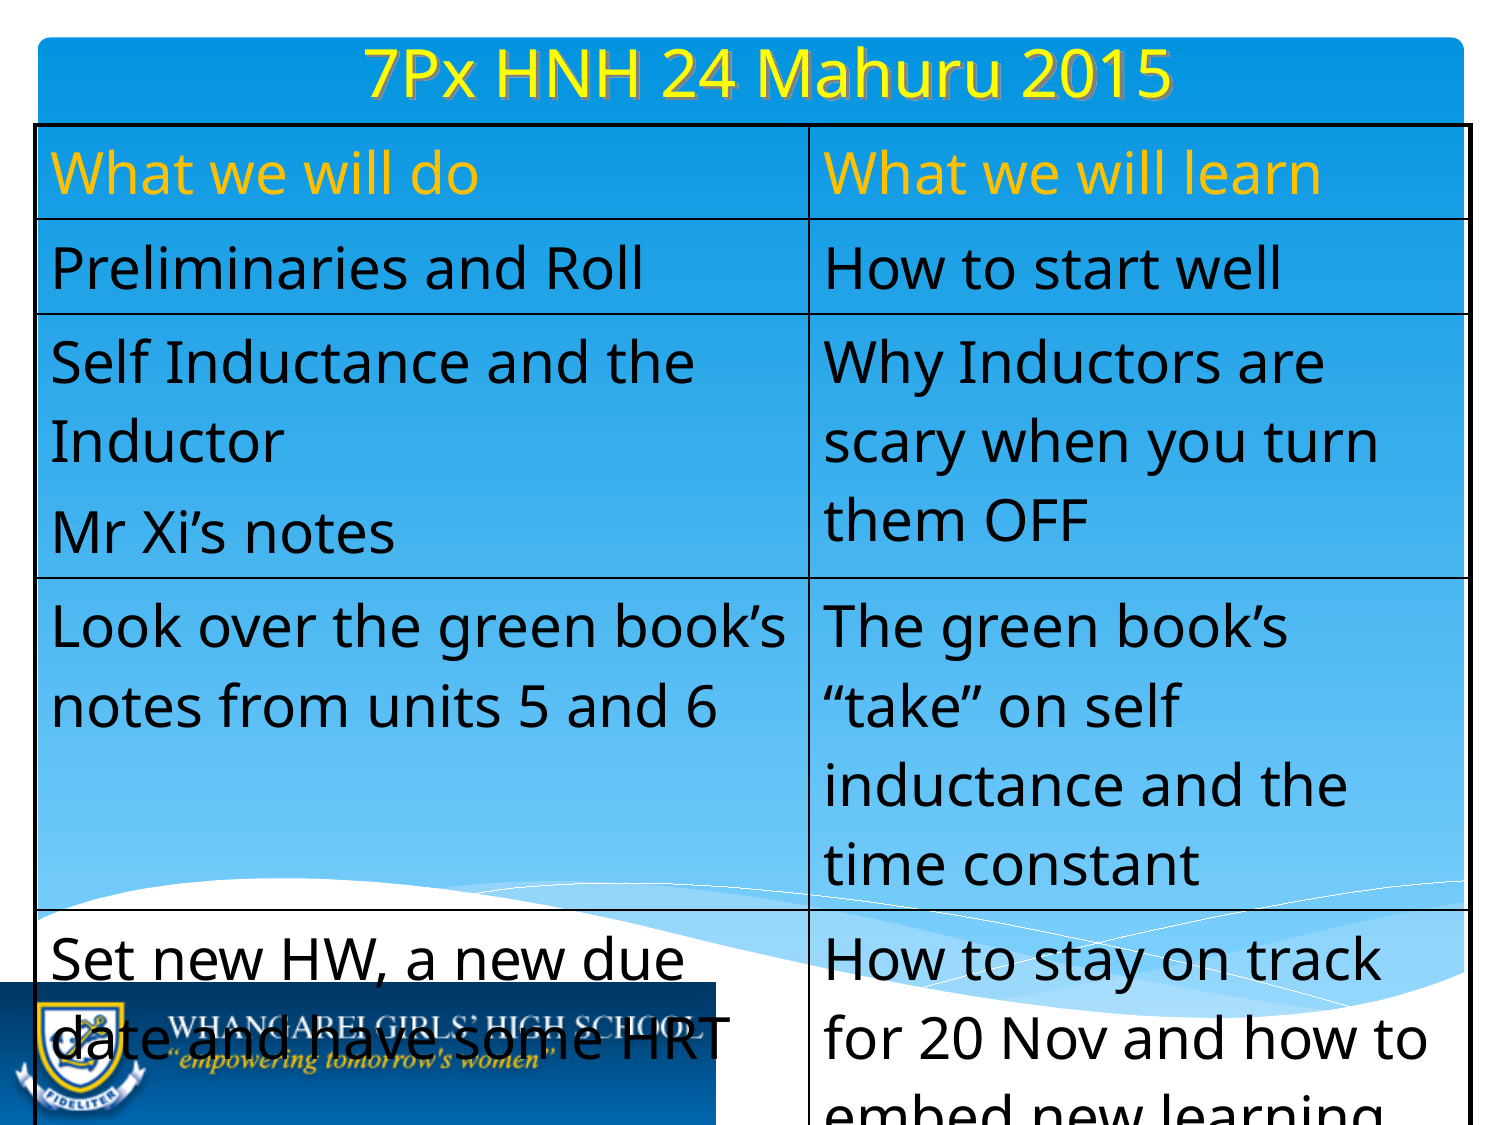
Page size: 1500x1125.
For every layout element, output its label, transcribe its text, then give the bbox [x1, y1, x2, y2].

table_cell How to stay on track for 20 Nov and how to embed new learning [810, 911, 1468, 1125]
table_cell Look over the green book’s notes from units 5 and 6 [37, 579, 808, 909]
table_cell How to start well [810, 220, 1468, 313]
picture [0, 982, 716, 1125]
table_cell Why Inductors are scary when you turn them OFF [810, 315, 1468, 577]
text_box 7Px HNH 24 Mahuru 2015 [162, 20, 1375, 121]
table_header What we will do [37, 127, 808, 218]
table_cell Preliminaries and Roll [37, 220, 808, 313]
table_cell The green book’s “take” on self inductance and the time constant [810, 579, 1468, 909]
table_cell Self Inductance and the Inductor Mr Xi’s notes [37, 315, 808, 577]
table_header What we will learn [810, 127, 1468, 218]
table_cell Set new HW, a new due date and have some HRT [37, 911, 808, 1125]
